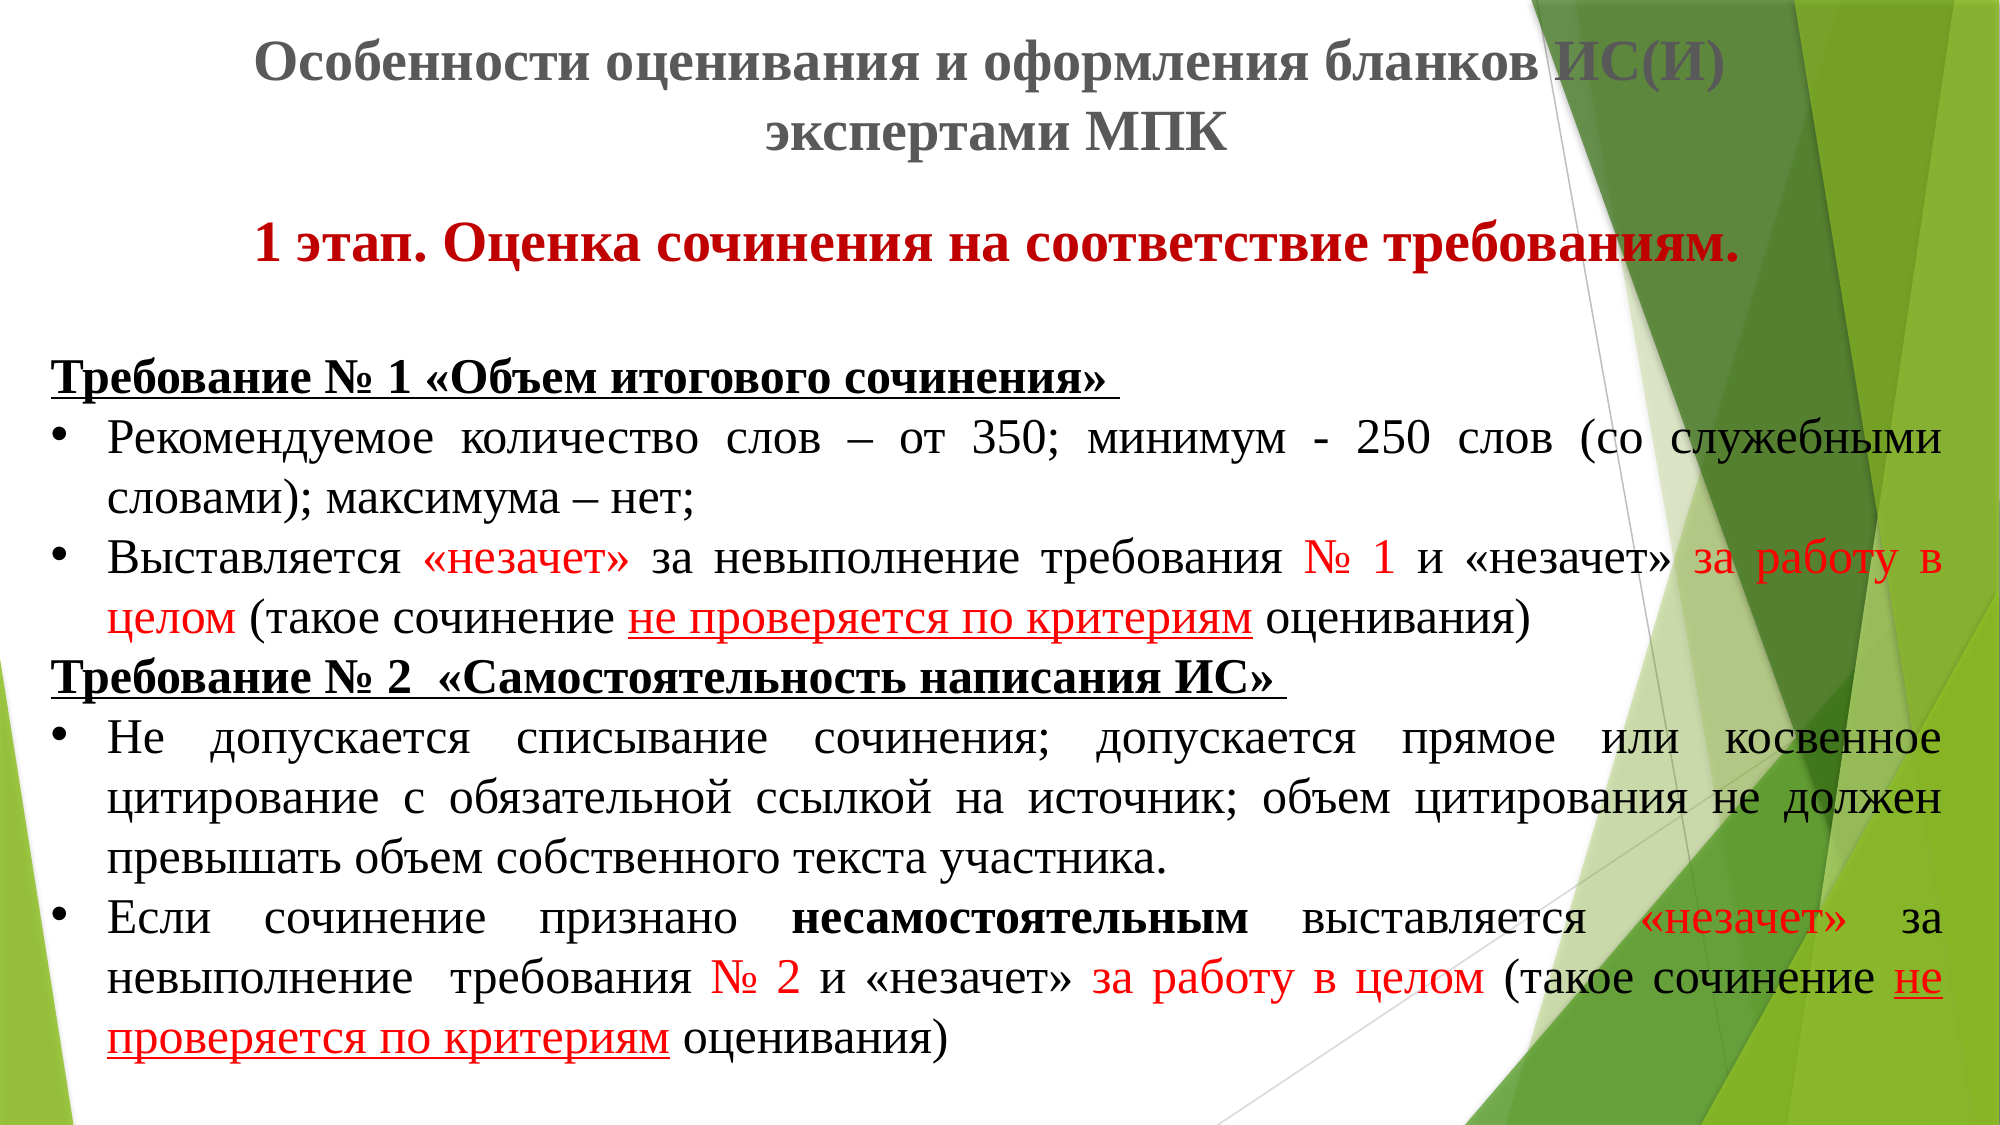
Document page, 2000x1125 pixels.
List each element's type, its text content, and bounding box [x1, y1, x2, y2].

text_box Особенности оценивания и оформления бланков ИС(И) экспертами МПК [22, 14, 1971, 170]
text_box 1 этап. Оценка сочинения на соответствие требованиям. Требование № 1 «Объем итогового сочинения» Рекомендуемое количество слов – от 350; минимум - 250 слов (со служебными словами); максимума – нет; Выставляется «незачет» за невыполнение требования № 1 и «незачет» за работу в целом (такое сочинение не проверяется по критериям оценивания) Требование № 2 «Самостоятельность написания ИС» Не допускается списывание сочинения; допускается прямое или косвенное цитирование с обязательной ссылкой на источник; объем цитирования не должен превышать объем собственного текста участника. Если сочинение признано несамостоятельным выставляется «незачет» за невыполнение требования № 2 и «незачет» за работу в целом (такое сочинение не проверяется по критериям оценивания) [35, 196, 1958, 1071]
